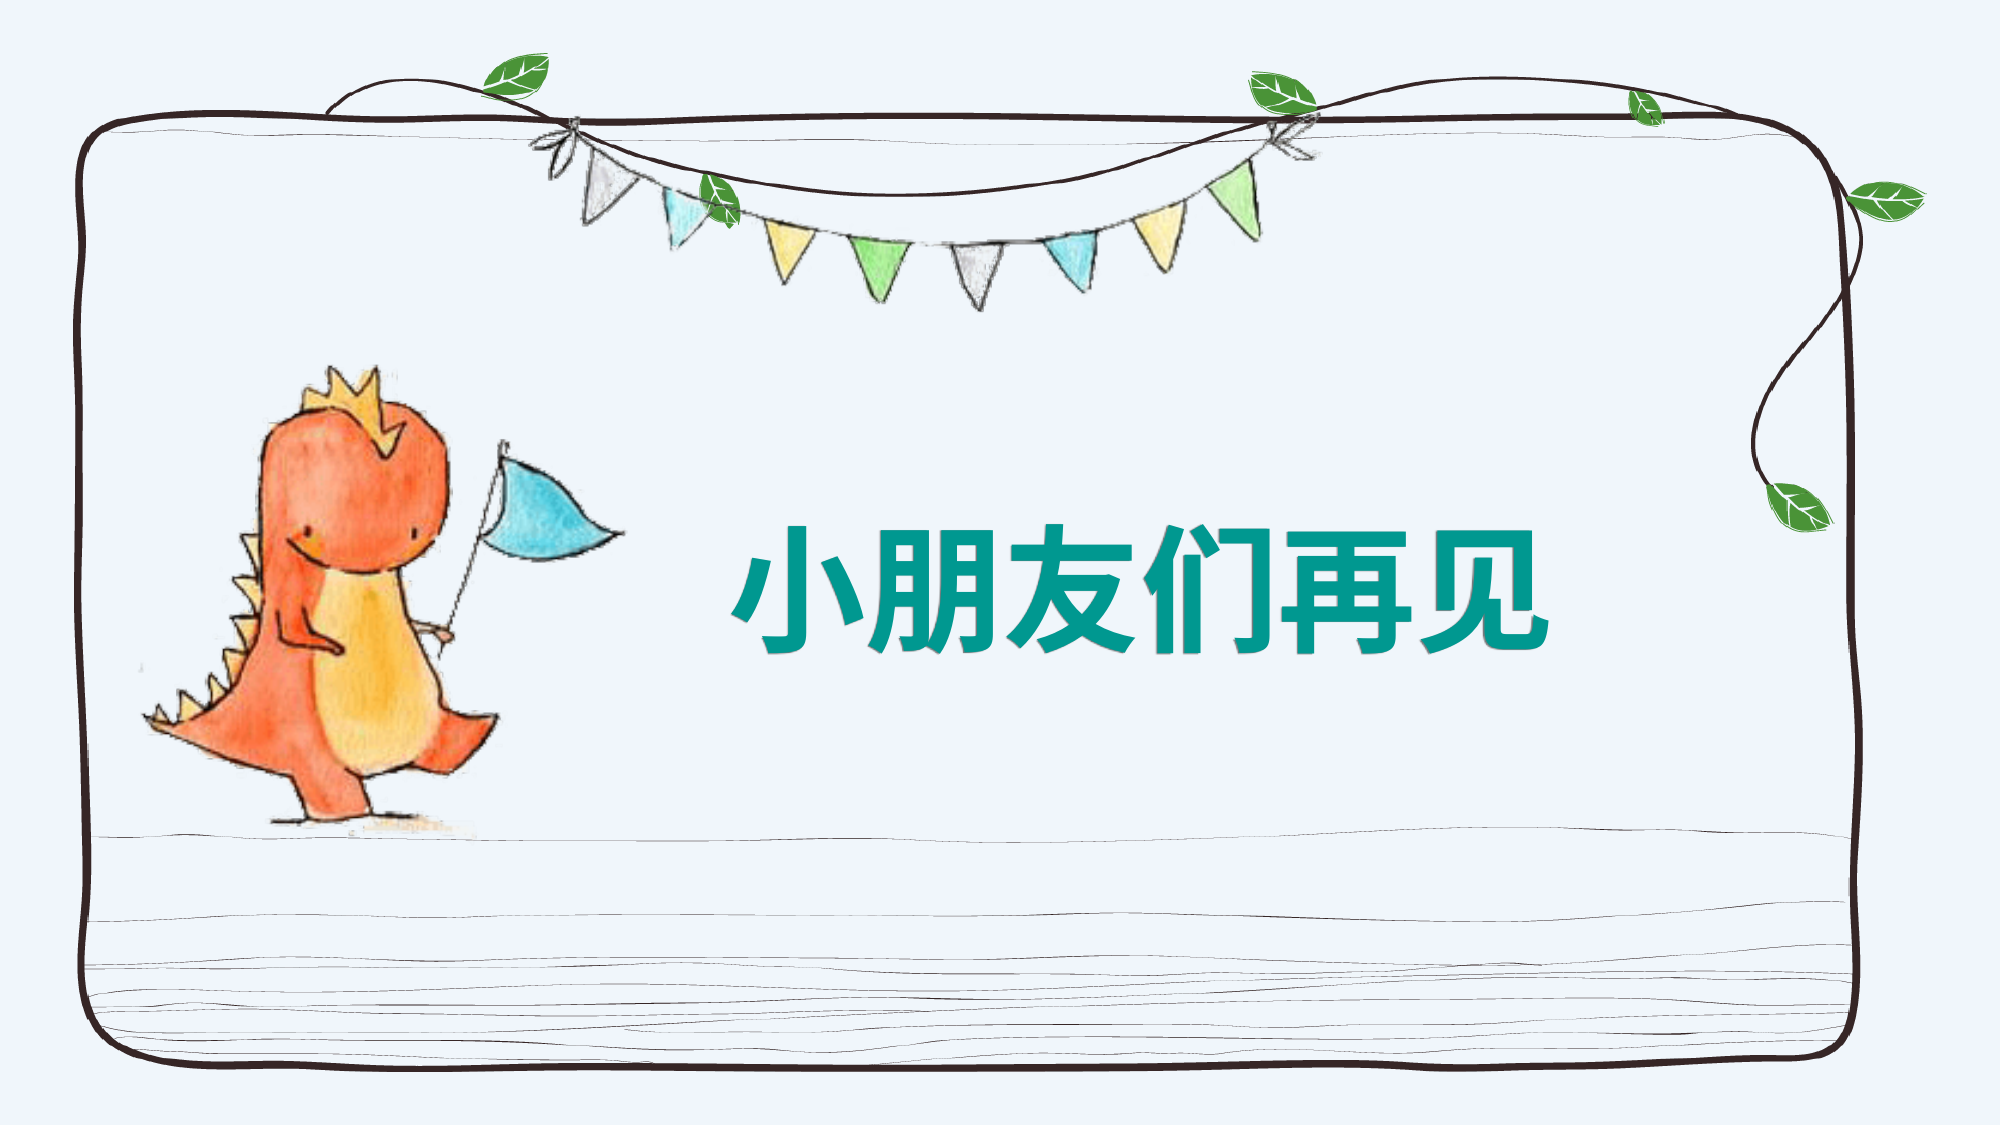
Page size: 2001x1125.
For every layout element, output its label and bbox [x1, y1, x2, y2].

picture [73, 53, 1927, 1072]
